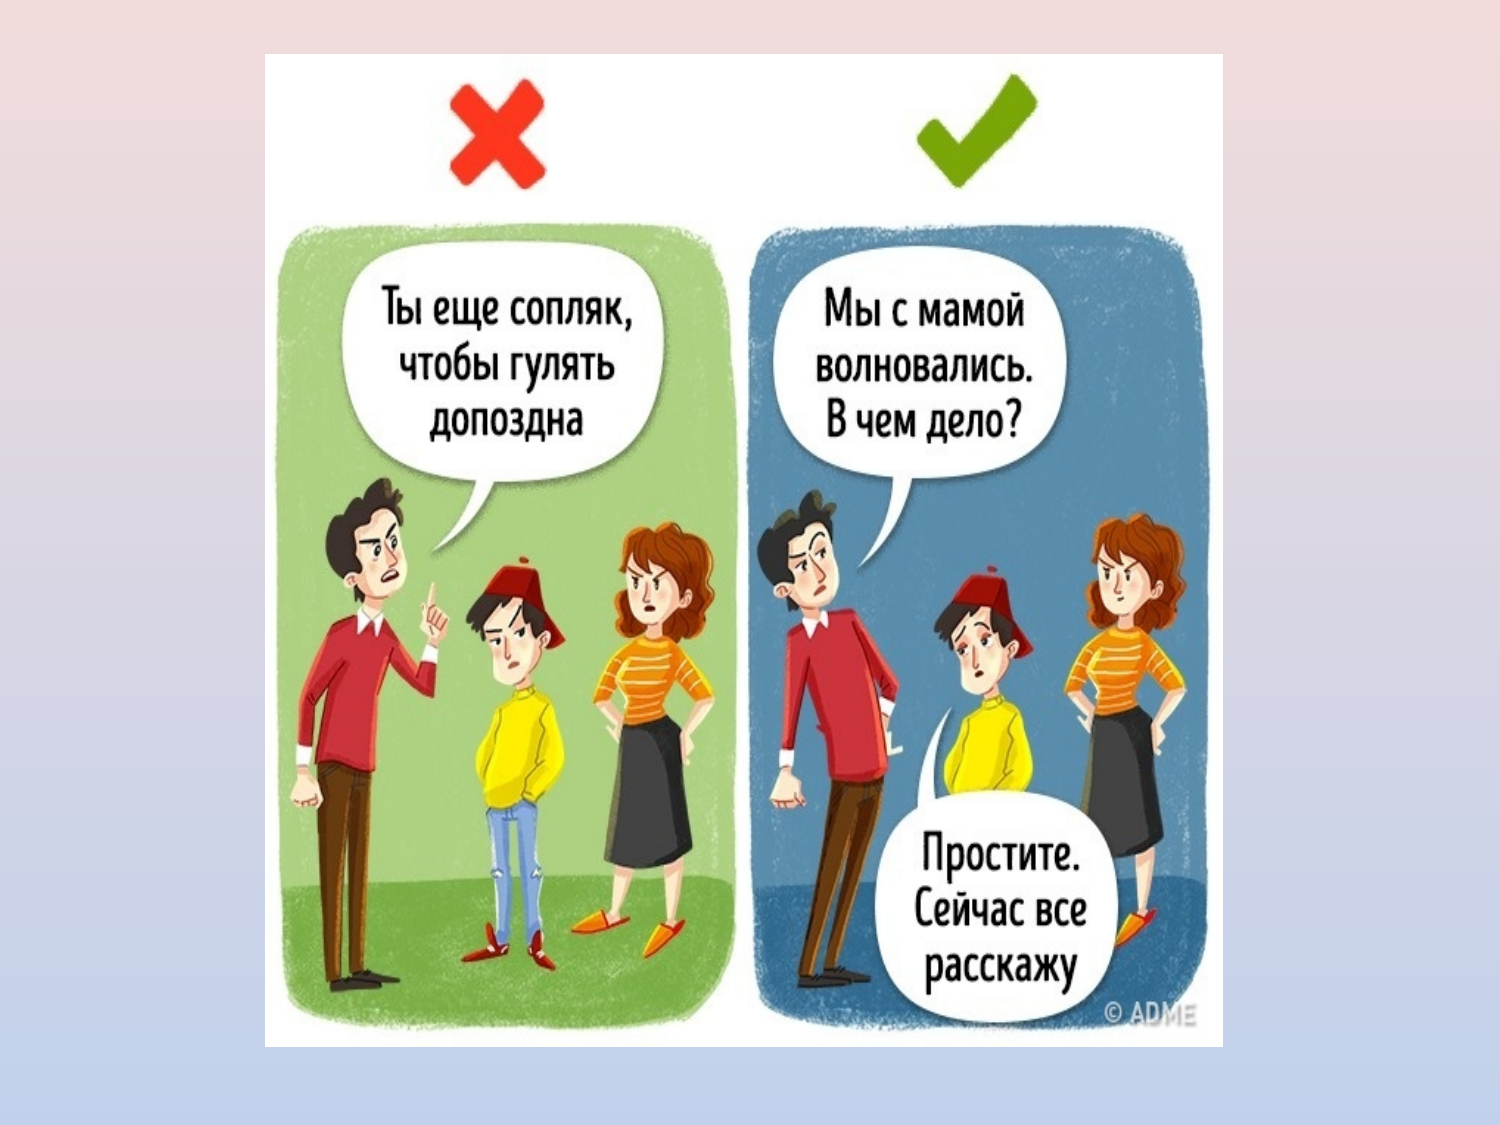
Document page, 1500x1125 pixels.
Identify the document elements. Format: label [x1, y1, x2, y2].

picture [265, 54, 1223, 1047]
